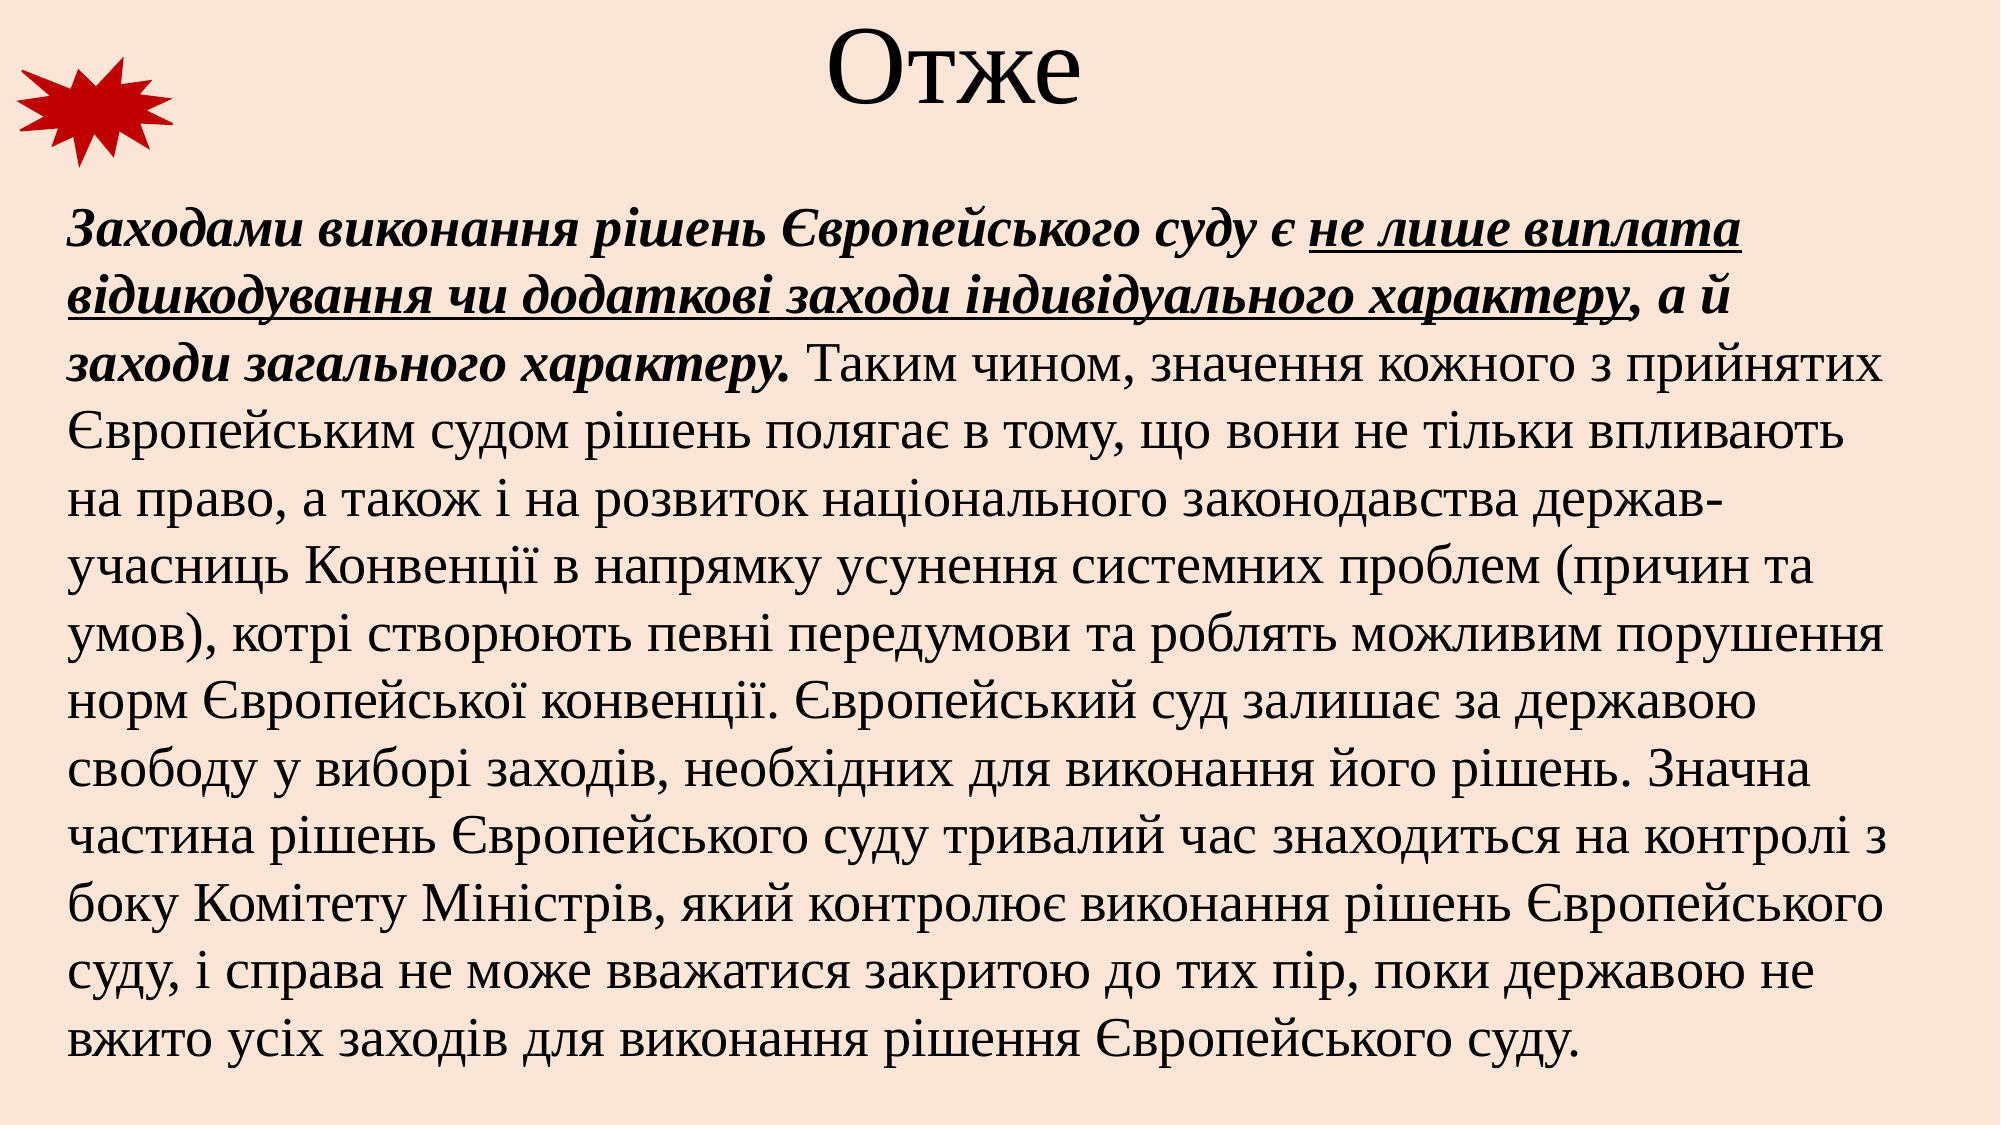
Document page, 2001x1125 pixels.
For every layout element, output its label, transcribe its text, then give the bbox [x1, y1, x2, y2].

text_box Отже [549, 0, 1360, 134]
text_box [16, 56, 174, 168]
text_box Заходами виконання рішень Європейського суду є не лише виплата відшкодування чи додаткові заходи індивідуального характеру, а й заходи загального характеру. Таким чином, значення кожного з прийнятих Європейським судом рішень полягає в тому, що вони не тільки впливають на право, а також і на розвиток національного законодавства держав-учасниць Конвенції в напрямку усунення системних проблем (причин та умов), котрі створюють певні передумови та роблять можливим порушення норм Європейської конвенції. Європейський суд залишає за державою свободу у виборі заходів, необхідних для виконання його рішень. Значна частина рішень Європейського суду тривалий час знаходиться на контролі з боку Комітету Міністрів, який контролює виконання рішень Європейського суду, і справа не може вважатися закритою до тих пір, поки державою не вжито усіх заходів для виконання рішення Європейського суду. [53, 182, 1925, 1076]
